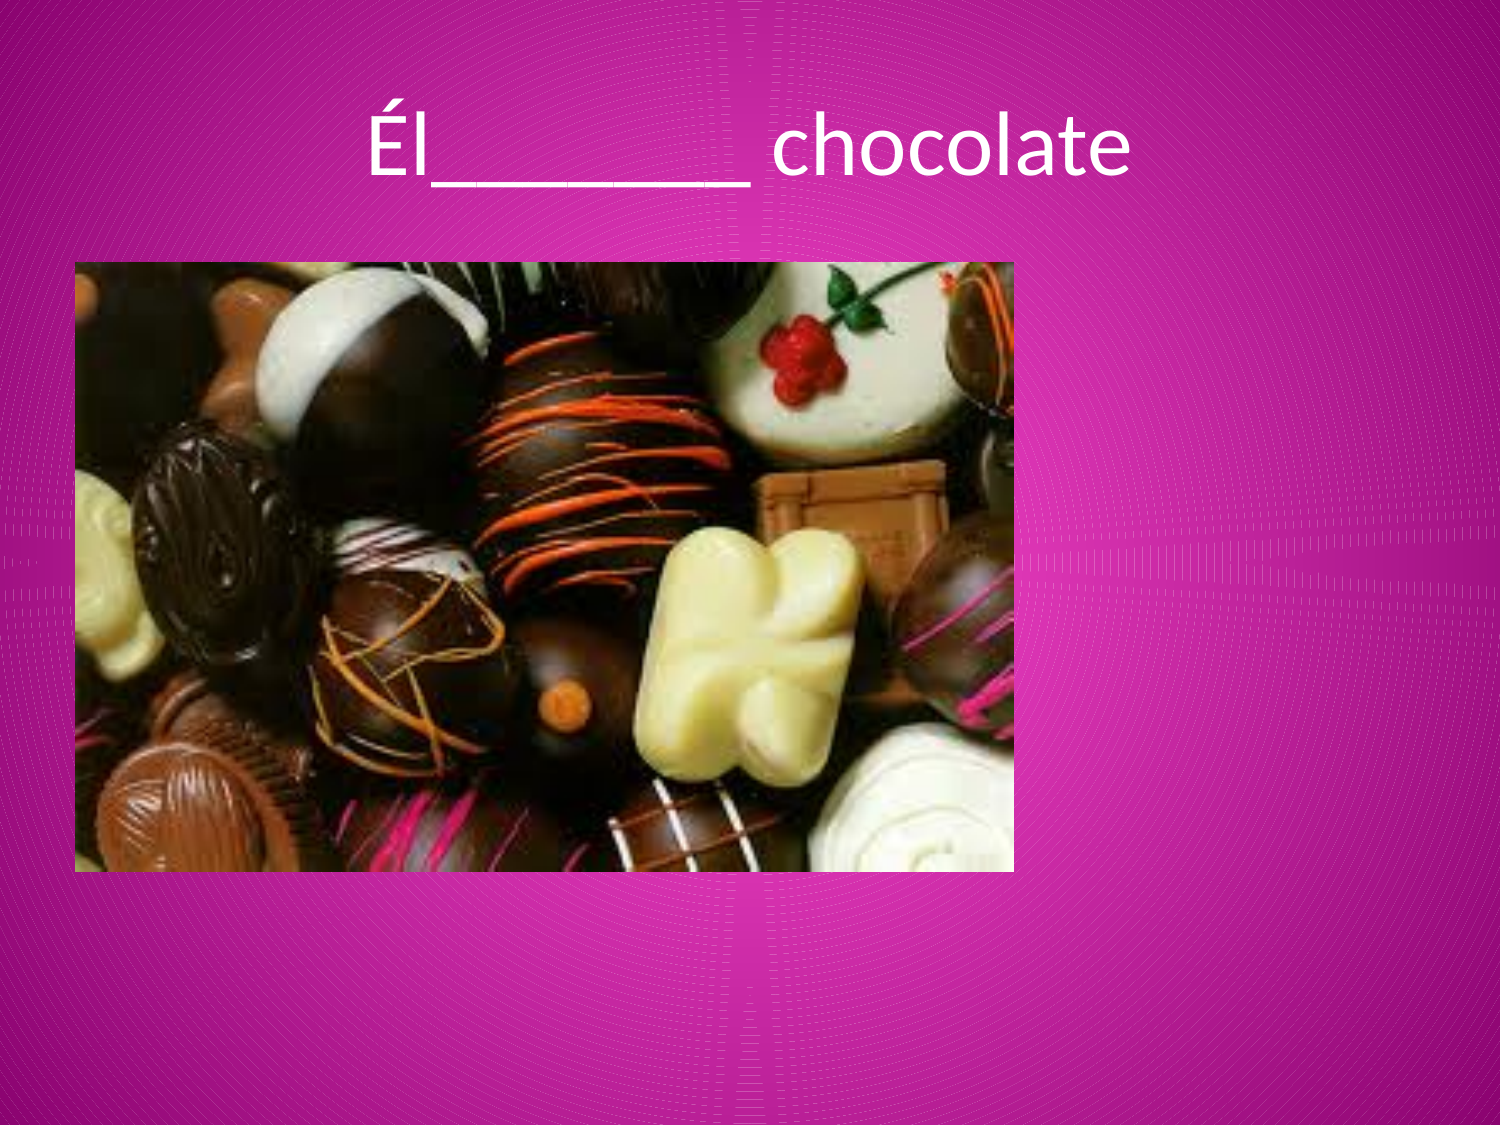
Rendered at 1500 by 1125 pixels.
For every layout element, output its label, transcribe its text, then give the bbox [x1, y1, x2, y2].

picture [74, 262, 1015, 872]
title Él_______ chocolate [75, 45, 1425, 233]
